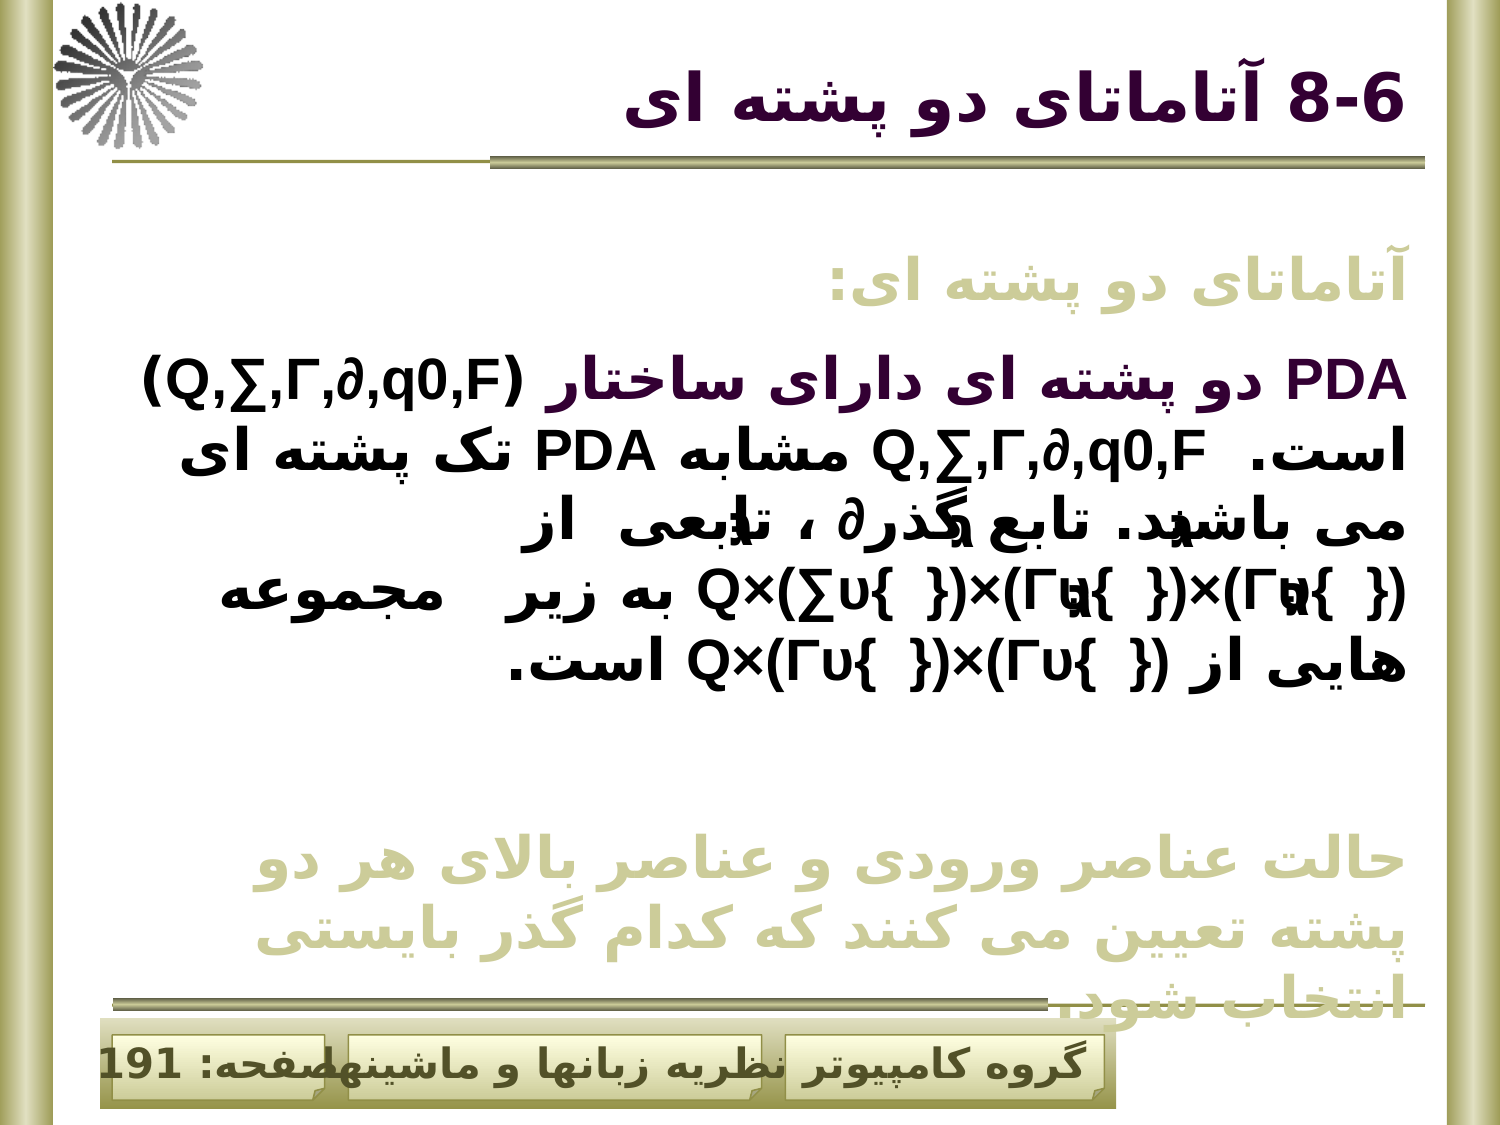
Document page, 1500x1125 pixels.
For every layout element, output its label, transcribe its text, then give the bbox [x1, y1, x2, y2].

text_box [88, 234, 1424, 917]
title 8-6 آتاماتای دو پشته ای [147, 42, 1423, 147]
